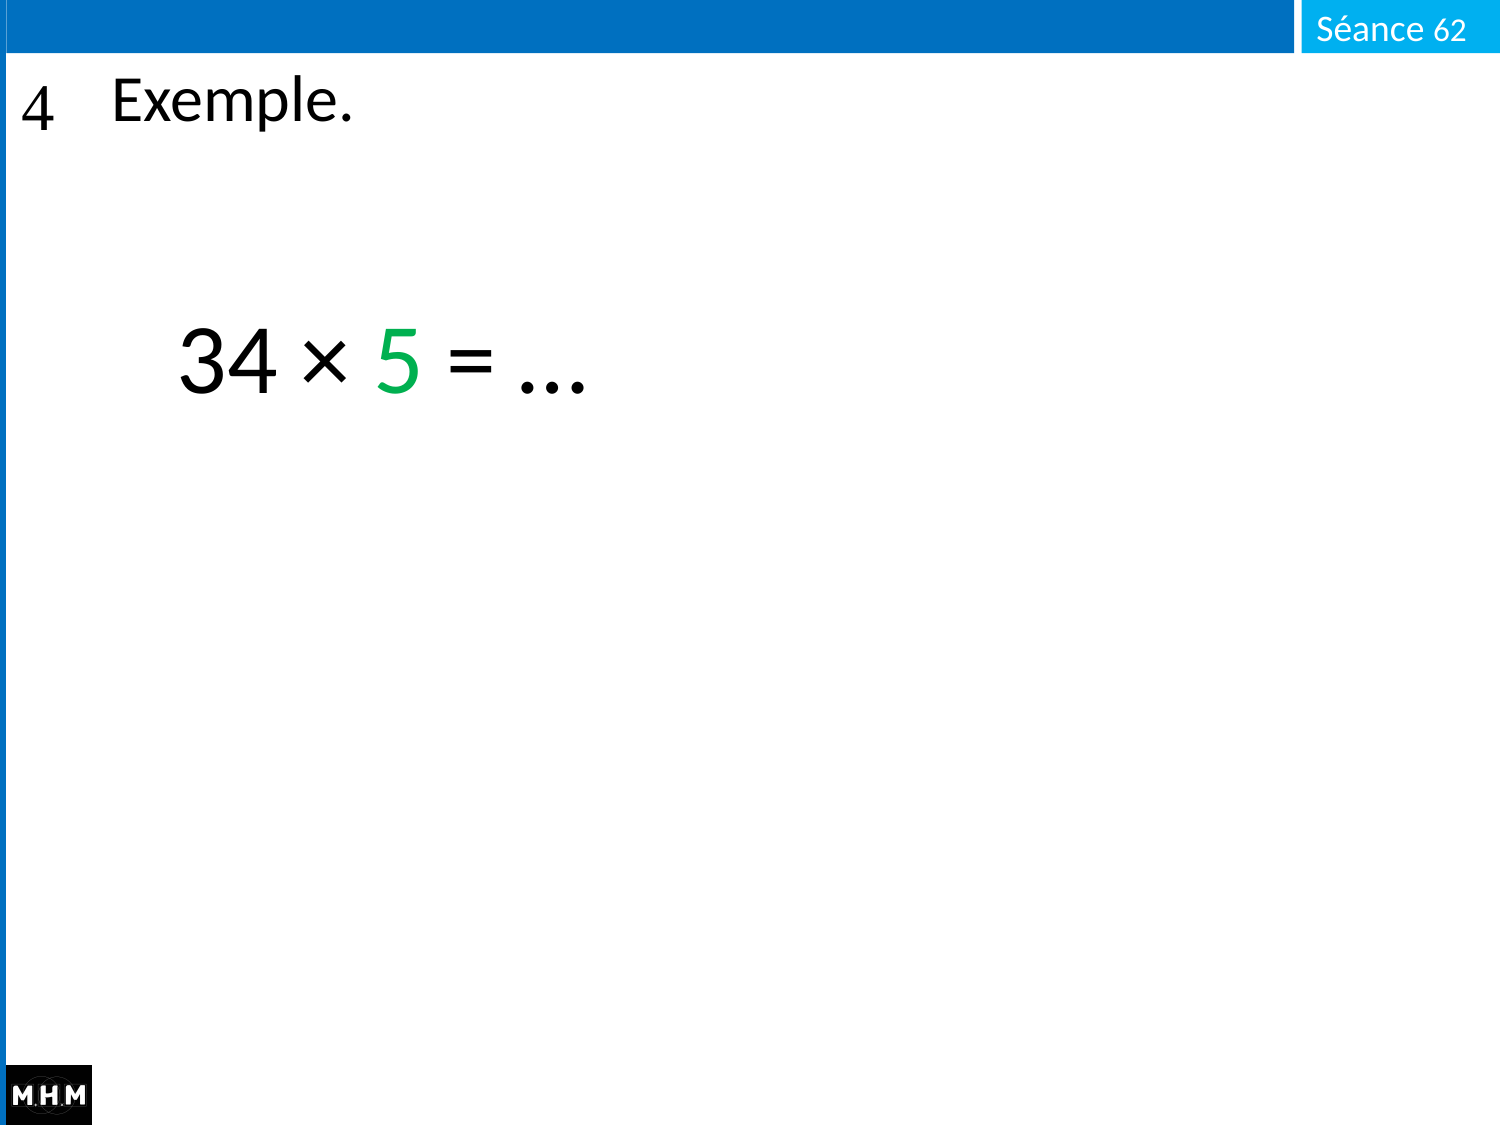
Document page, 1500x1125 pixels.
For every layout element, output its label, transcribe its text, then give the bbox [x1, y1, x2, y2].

picture [6, 1065, 92, 1125]
text_box 34 × 5 = … [96, 286, 668, 421]
title Exemple. [96, 57, 1391, 144]
